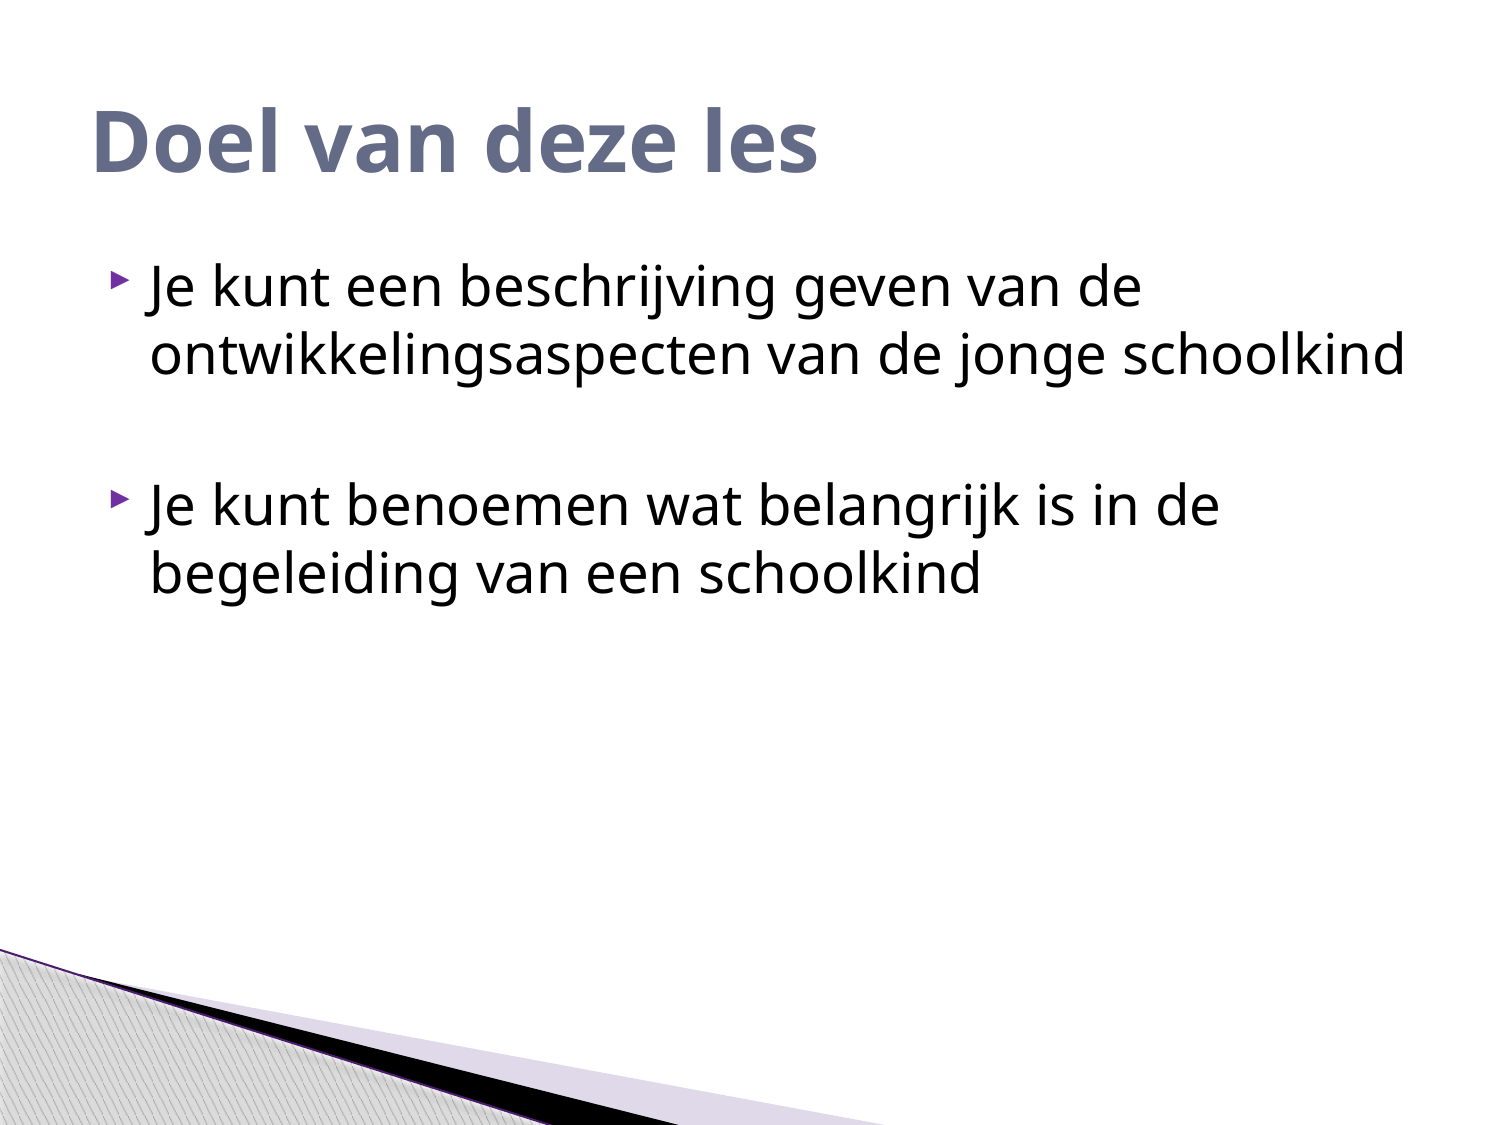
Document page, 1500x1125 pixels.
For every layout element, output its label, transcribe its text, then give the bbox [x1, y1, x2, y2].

title Doel van deze les [75, 45, 1425, 233]
list Je kunt een beschrijving geven van de ontwikkelingsaspecten van de jonge schoolkind Je kunt benoemen wat belangrijk is in de begeleiding van een schoolkind [75, 243, 1425, 986]
